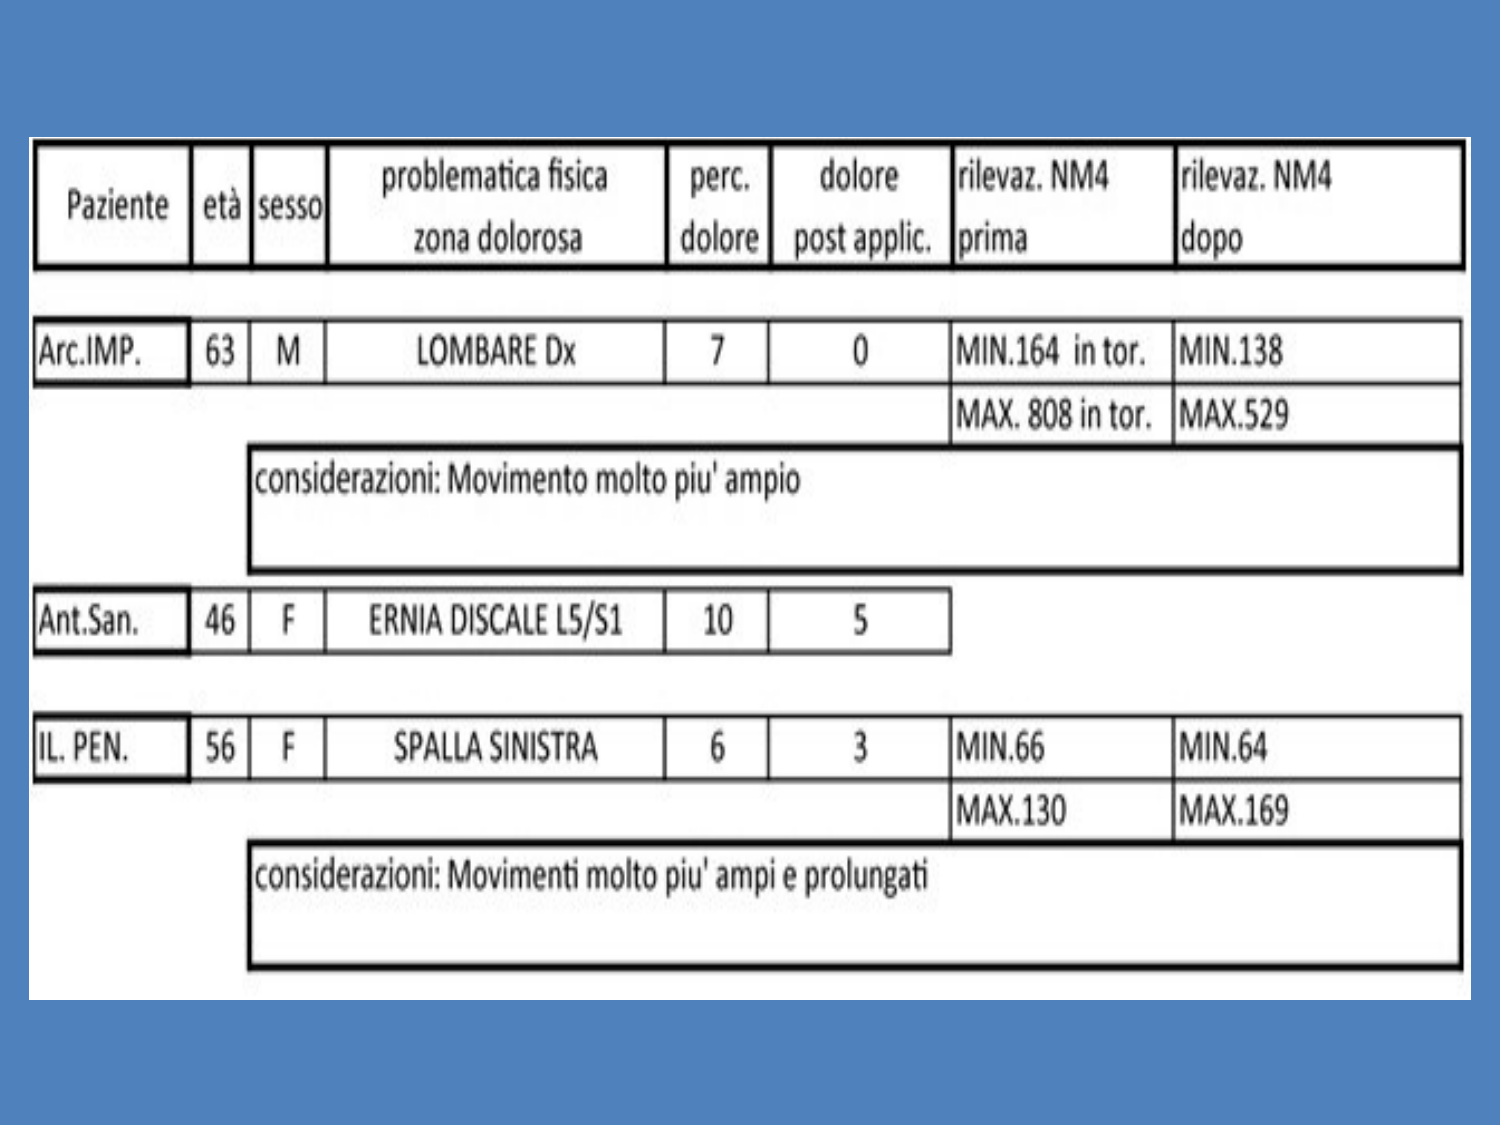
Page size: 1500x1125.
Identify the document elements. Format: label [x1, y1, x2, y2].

picture [29, 136, 1471, 1000]
